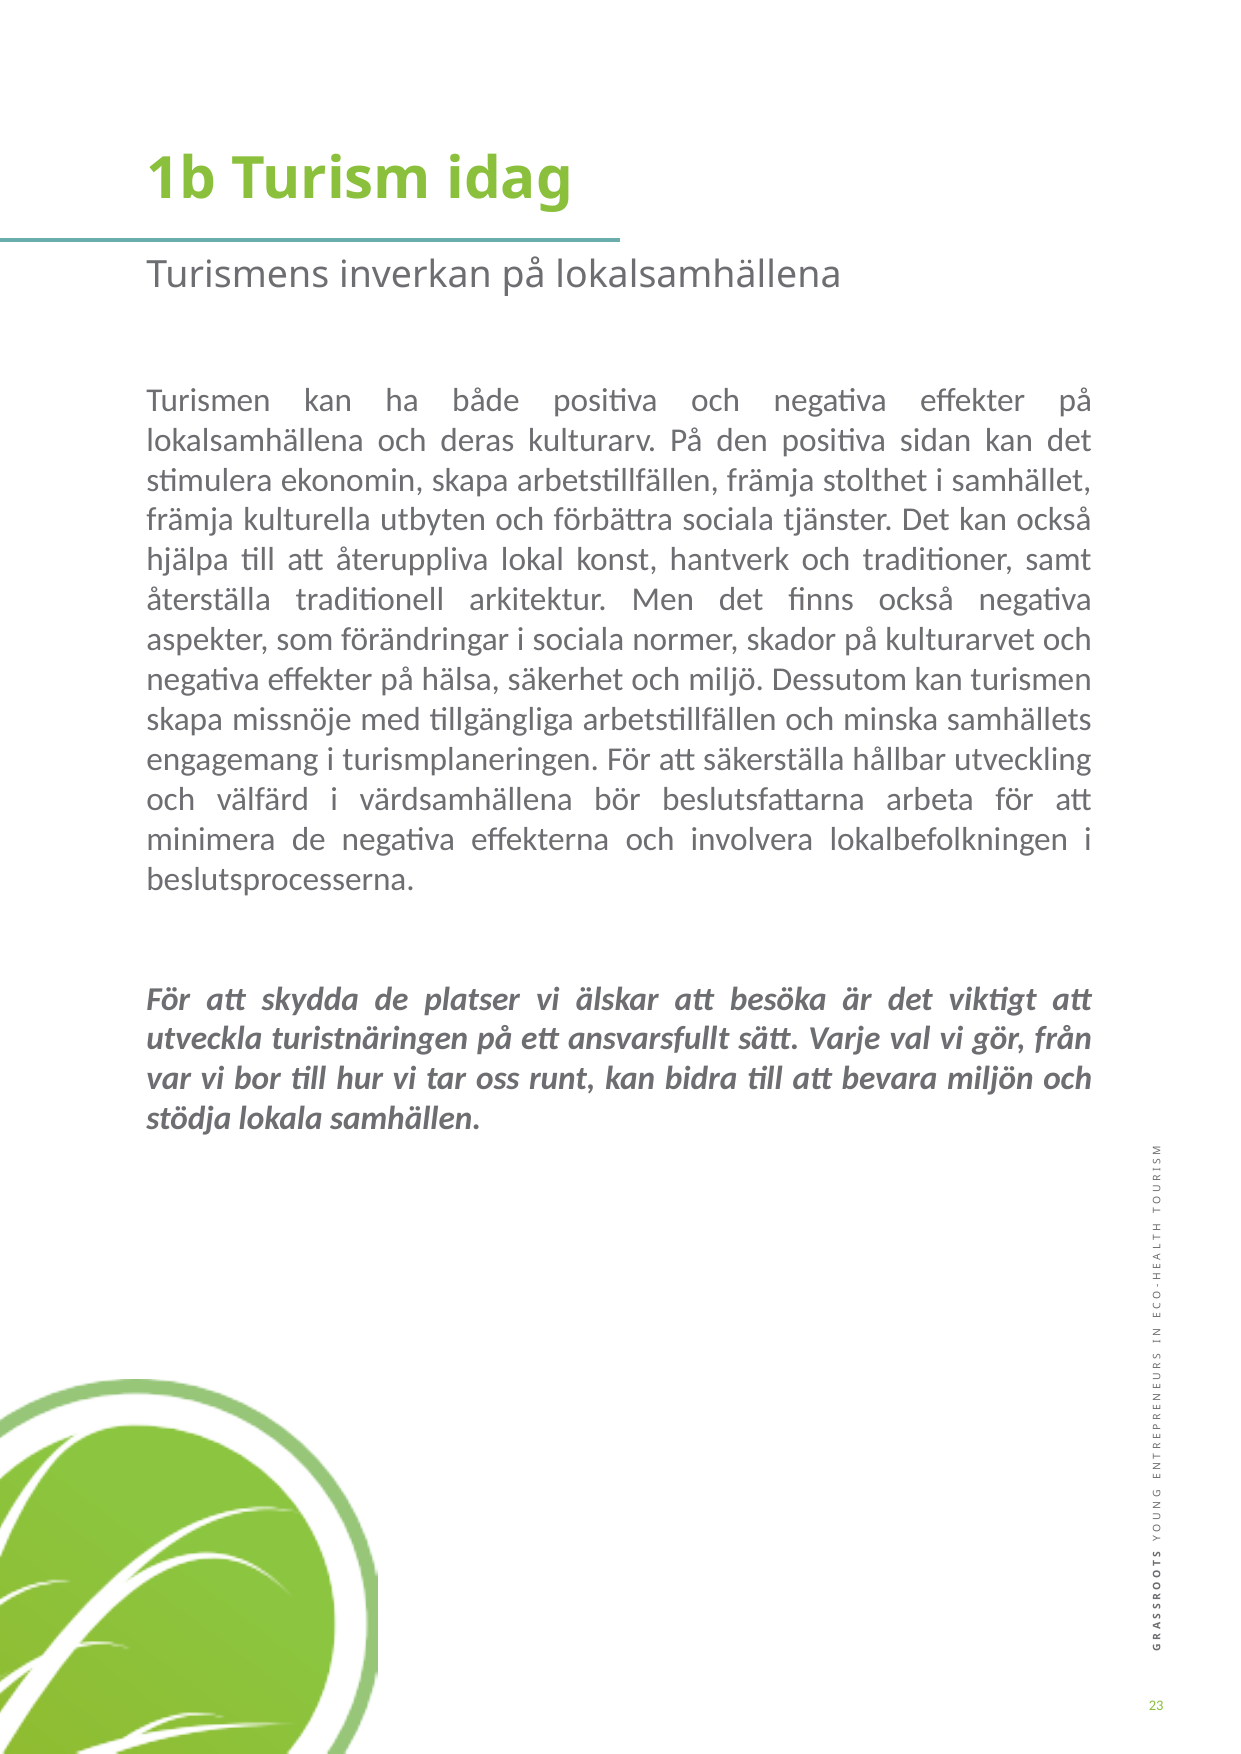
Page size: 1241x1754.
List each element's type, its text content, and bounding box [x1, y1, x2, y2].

list 1b Turism idag [131, 132, 1109, 242]
list Turismens inverkan på lokalsamhällena [131, 242, 1109, 371]
list Turismen kan ha både positiva och negativa effekter på lokalsamhällena och deras kulturarv. På den positiva sidan kan det stimulera ekonomin, skapa arbetstillfällen, främja stolthet i samhället, främja kulturella utbyten och förbättra sociala tjänster. Det kan också hjälpa till att återuppliva lokal konst, hantverk och traditioner, samt återställa traditionell arkitektur. Men det finns också negativa aspekter, som förändringar i sociala normer, skador på kulturarvet och negativa effekter på hälsa, säkerhet och miljö. Dessutom kan turismen skapa missnöje med tillgängliga arbetstillfällen och minska samhällets engagemang i turismplaneringen. För att säkerställa hållbar utveckling och välfärd i värdsamhällena bör beslutsfattarna arbeta för att minimera de negativa effekterna och involvera lokalbefolkningen i beslutsprocesserna. För att skydda de platser vi älskar att besöka är det viktigt att utveckla turistnäringen på ett ansvarsfullt sätt. Varje val vi gör, från var vi bor till hur vi tar oss runt, kan bidra till att bevara miljön och stödja lokala samhällen. [131, 371, 1109, 1585]
slide_number 23 [1125, 1666, 1187, 1743]
